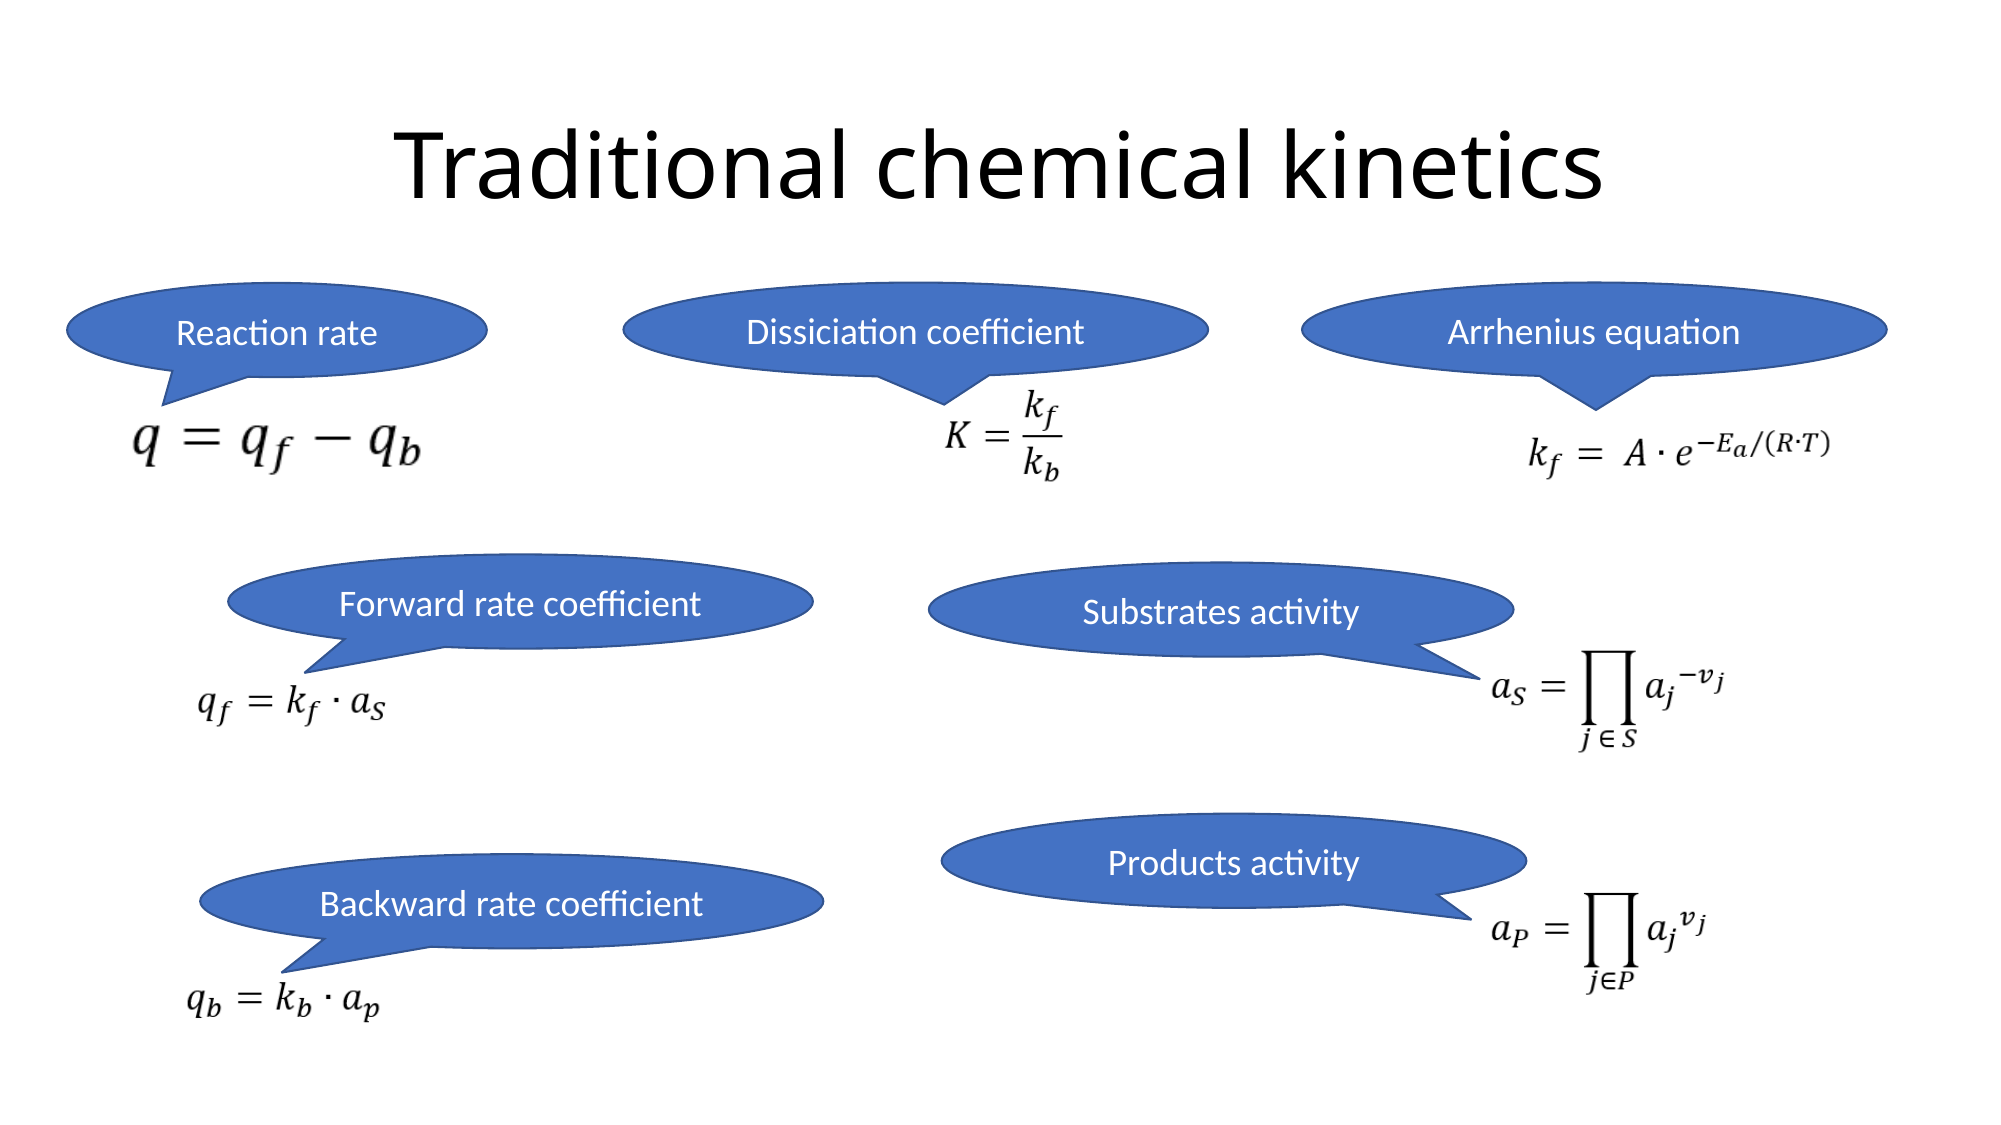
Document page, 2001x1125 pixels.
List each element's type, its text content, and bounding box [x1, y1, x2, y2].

text_box Substrates activity [927, 561, 1515, 676]
title Traditional chemical kinetics [137, 59, 1863, 278]
text_box Reaction rate [66, 281, 488, 407]
picture [1513, 426, 1843, 490]
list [107, 410, 438, 486]
text_box Arrhenius equation [1300, 281, 1888, 412]
picture [172, 960, 393, 1037]
picture [1453, 635, 1736, 765]
text_box Dissiciation coefficient [622, 281, 1210, 399]
picture [926, 371, 1074, 494]
text_box Backward rate coefficient [199, 853, 825, 960]
text_box Forward rate coefficient [227, 553, 814, 674]
picture [1472, 872, 1718, 1003]
picture [172, 681, 410, 737]
text_box Products activity [940, 812, 1528, 921]
